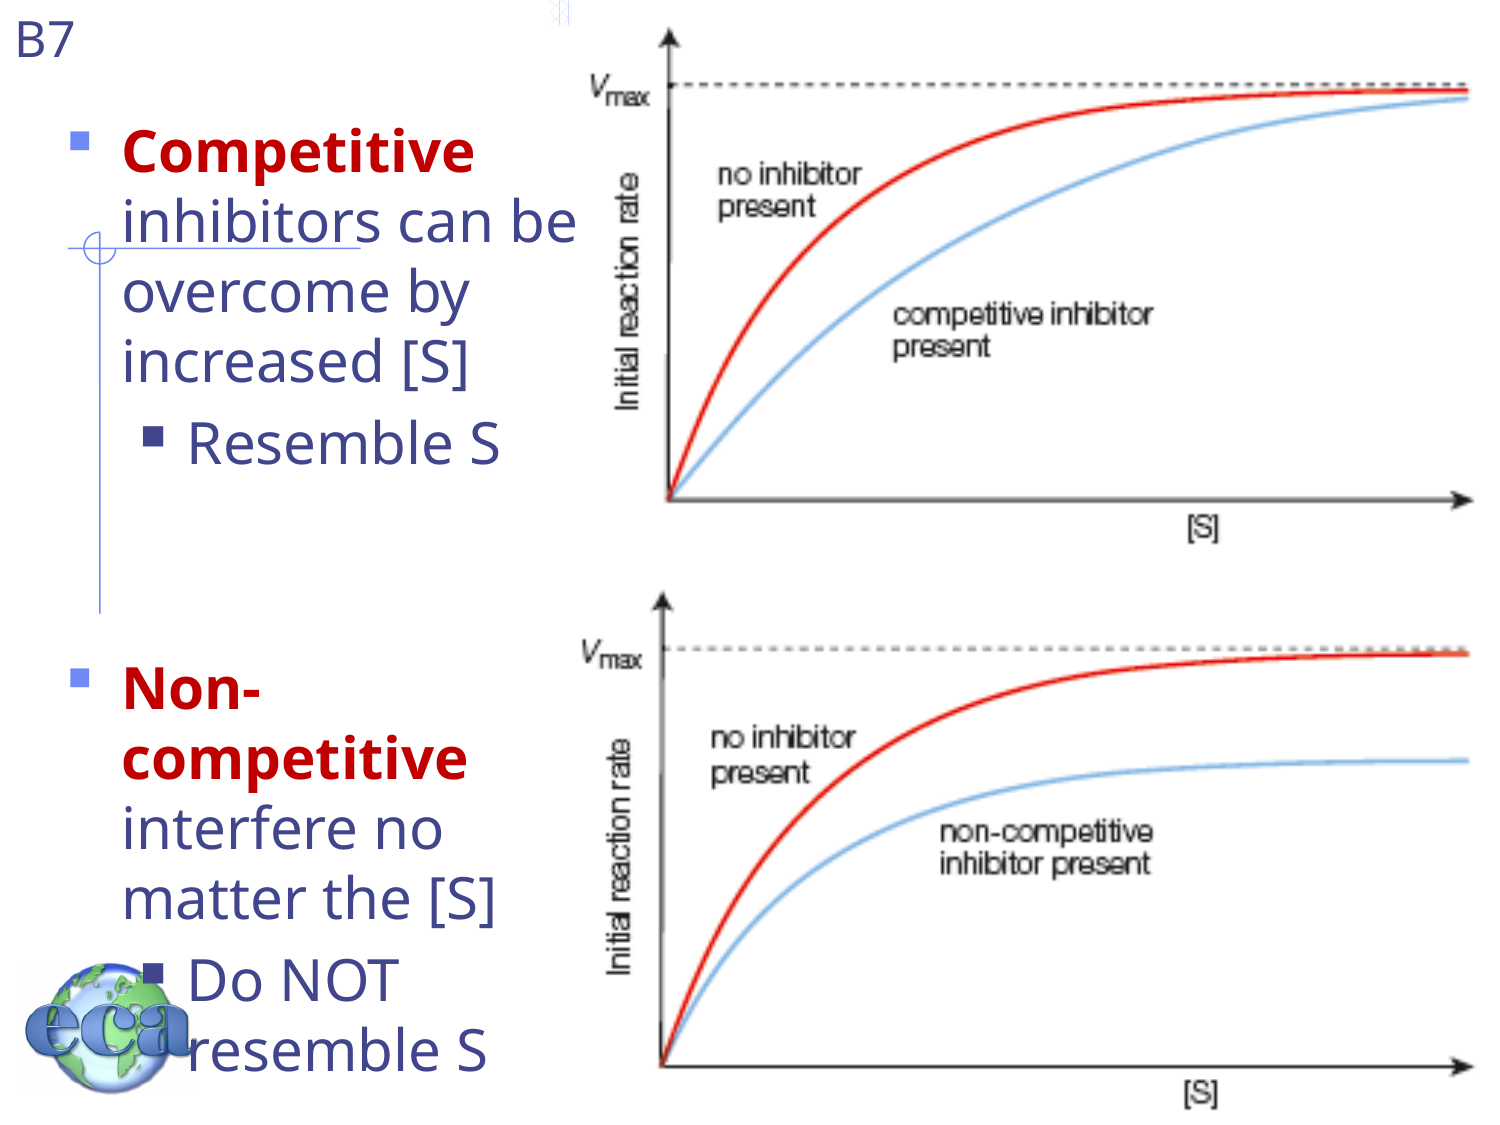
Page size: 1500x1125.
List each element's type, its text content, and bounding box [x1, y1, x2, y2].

picture [23, 960, 200, 1096]
picture [571, 563, 1500, 1125]
text_box Competitive inhibitors can be overcome by increased [S] Resemble S Non-competitive interfere no matter the [S] Do NOT resemble S [50, 107, 567, 845]
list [572, 0, 1500, 562]
